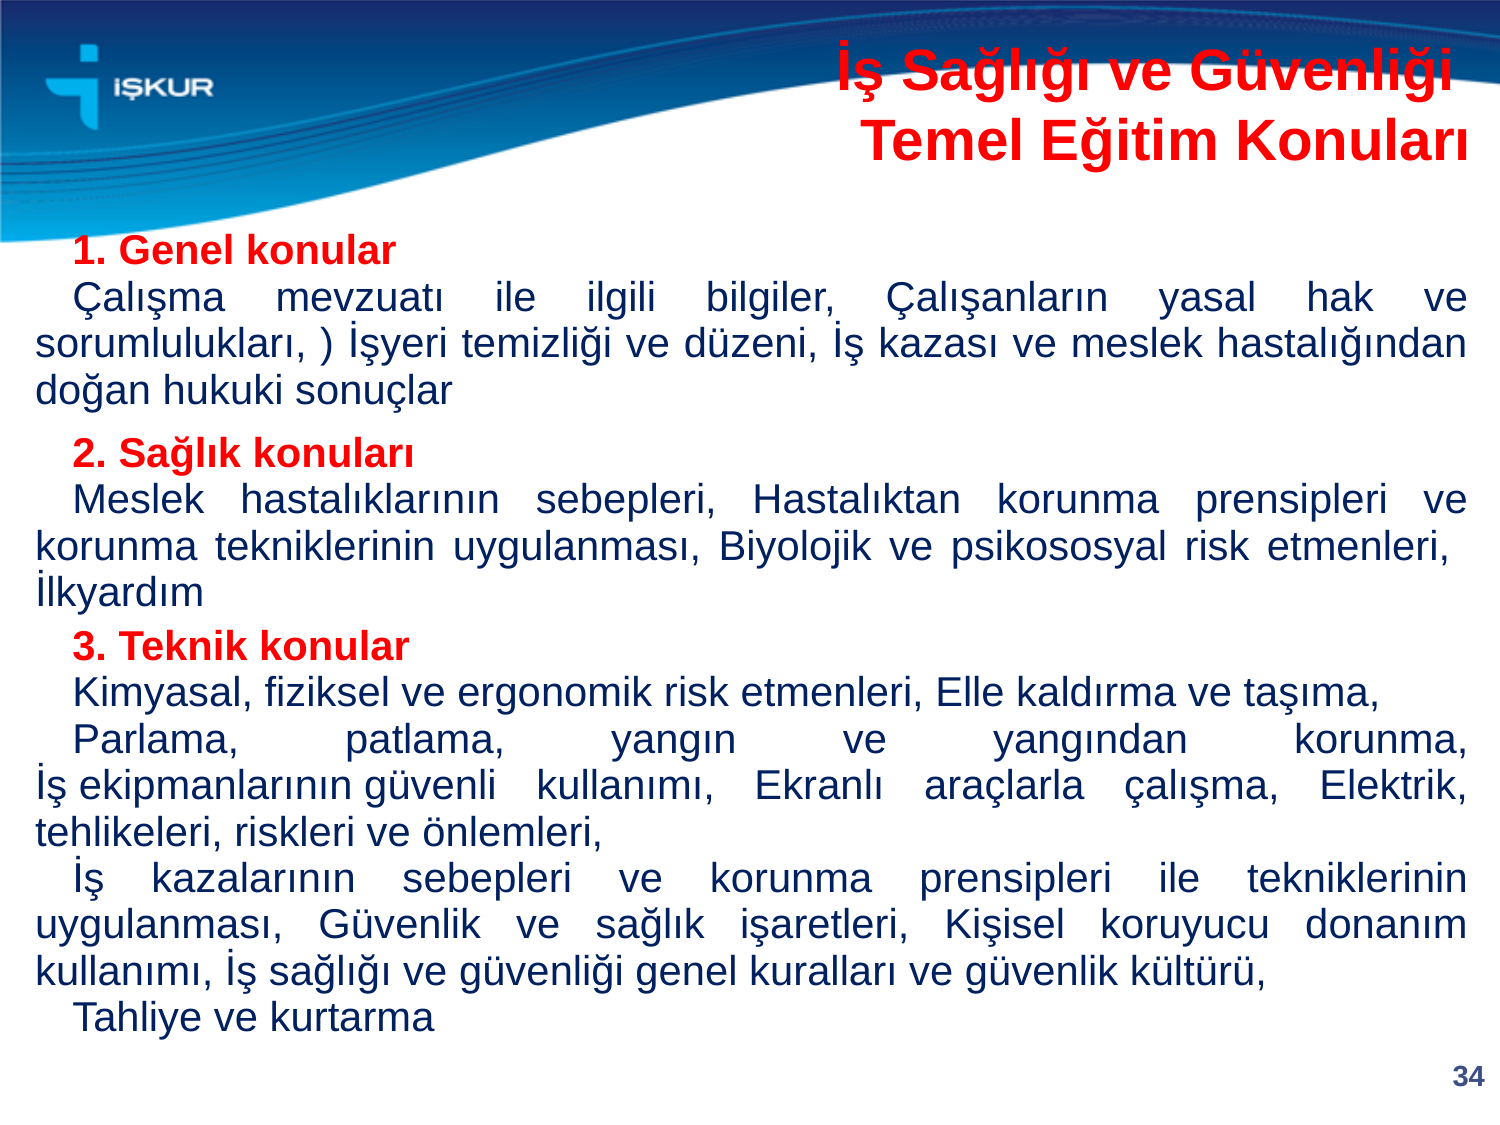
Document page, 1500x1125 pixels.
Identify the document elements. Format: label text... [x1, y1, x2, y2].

slide_number 34 [1414, 1049, 1500, 1125]
table_header 1. Genel konular Çalışma mevzuatı ile ilgili bilgiler, Çalışanların yasal hak ve sorumlulukları, ) İşyeri temizliği ve düzeni, İş kazası ve meslek hastalığından doğan hukuki sonuçlar [24, 217, 1480, 423]
text_box İş Sağlığı ve Güvenliği Temel Eğitim Konuları [23, 23, 1480, 218]
table_cell 3. Teknik konular Kimyasal, fiziksel ve ergonomik risk etmenleri, Elle kaldırma ve taşıma, Parlama, patlama, yangın ve yangından korunma, İş ekipmanlarının güvenli kullanımı, Ekranlı araçlarla çalışma, Elektrik, tehlikeleri, riskleri ve önlemleri, İş kazalarının sebepleri ve korunma prensipleri ile tekniklerinin uygulanması, Güvenlik ve sağlık işaretleri, Kişisel koruyucu donanım kullanımı, İş sağlığı ve güvenliği genel kuralları ve güvenlik kültürü, Tahliye ve kurtarma [24, 622, 1480, 1041]
picture [0, 0, 1500, 1125]
table_cell 2. Sağlık konuları Meslek hastalıklarının sebepleri, Hastalıktan korunma prensipleri ve korunma tekniklerinin uygulanması, Biyolojik ve psikososyal risk etmenleri, İlkyardım [24, 423, 1480, 622]
